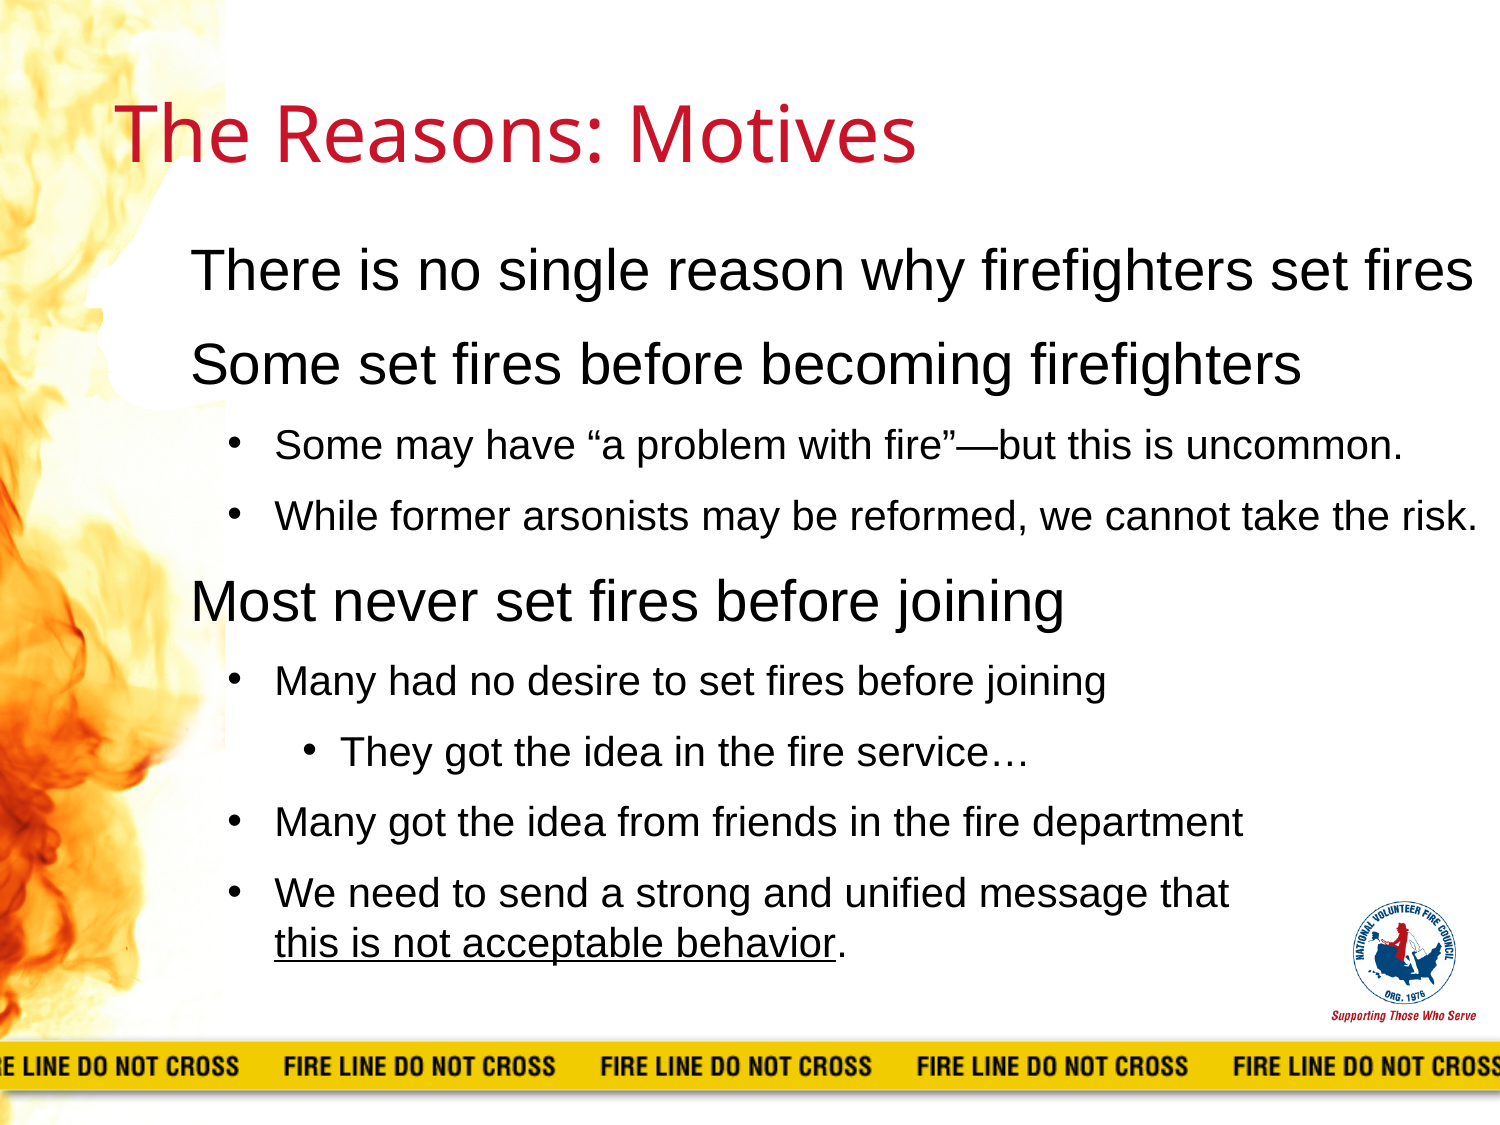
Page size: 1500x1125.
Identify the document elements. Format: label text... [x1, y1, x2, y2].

picture [0, 0, 1500, 1125]
title The Reasons: Motives [229, 37, 1488, 224]
list There is no single reason why firefighters set fires Some set fires before becoming firefighters Some may have “a problem with fire”—but this is uncommon. While former arsonists may be reformed, we cannot take the risk. Most never set fires before joining Many had no desire to set fires before joining They got the idea in the fire service… Many got the idea from friends in the fire department We need to send a strong and unified message that this is not acceptable behavior. [229, 224, 1500, 961]
